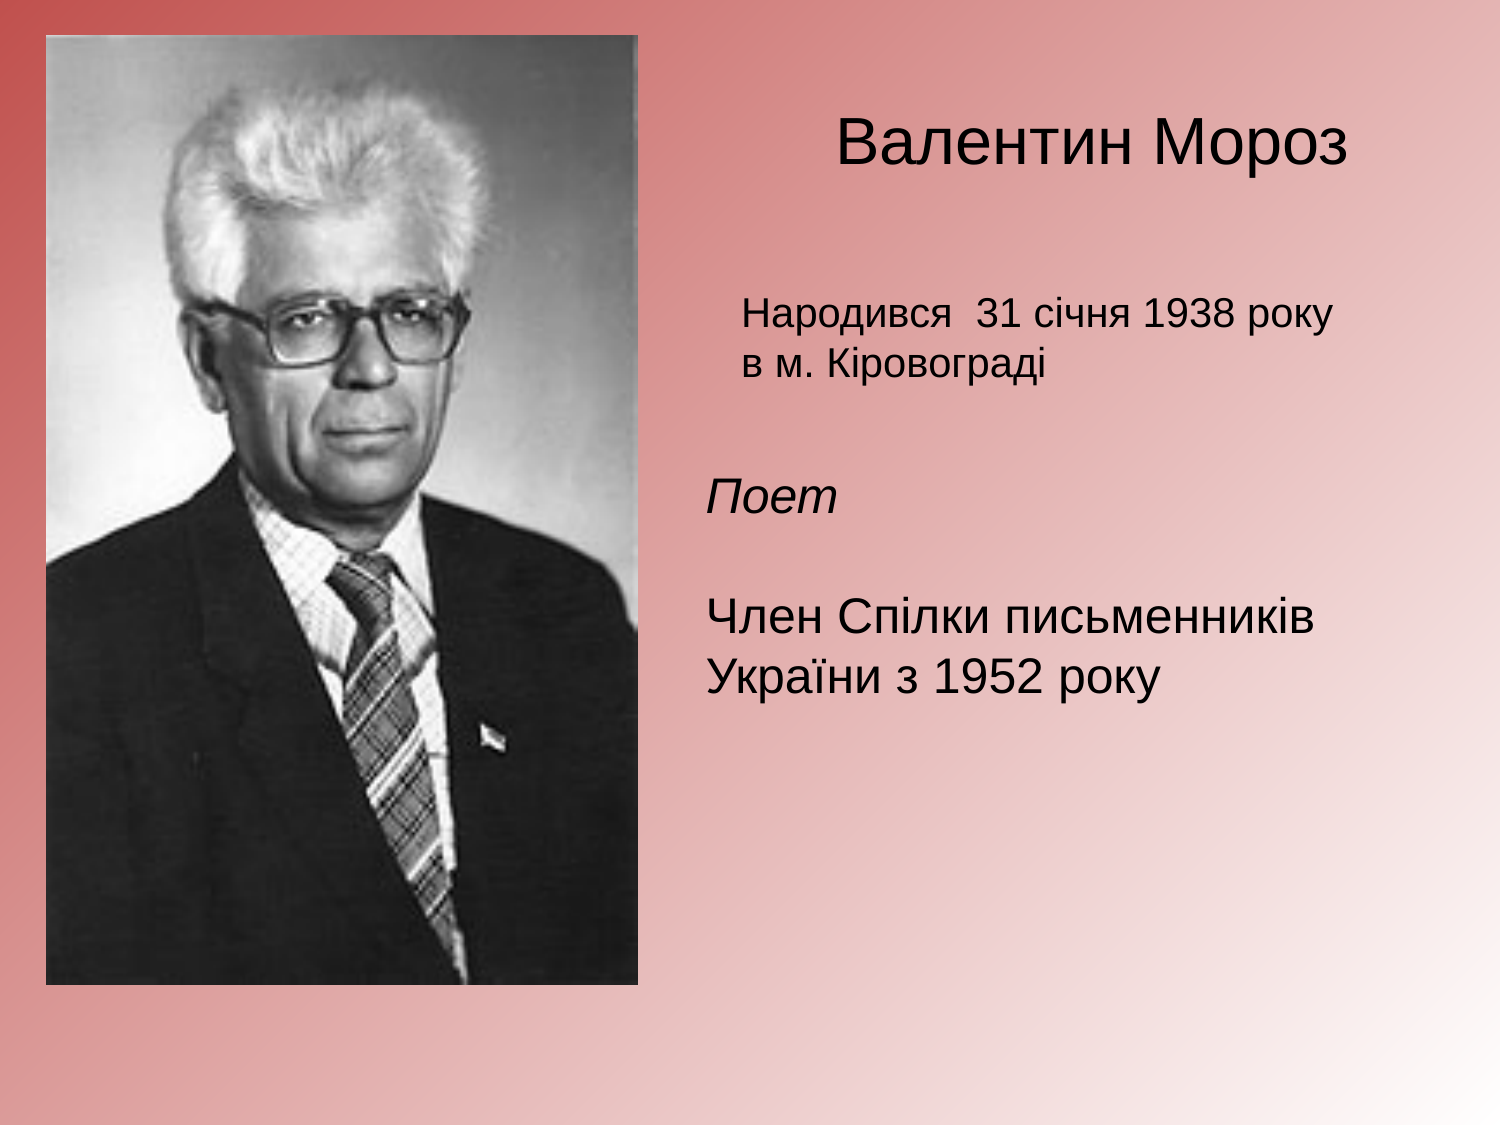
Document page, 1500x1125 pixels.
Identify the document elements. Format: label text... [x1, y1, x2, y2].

text_box Поет Член Спілки письменників України з 1952 року [690, 456, 1332, 771]
picture [46, 34, 638, 985]
text_box Народився 31 січня 1938 року в м. Кіровограді [726, 278, 1350, 394]
text_box Валентин Мороз [820, 90, 1365, 185]
